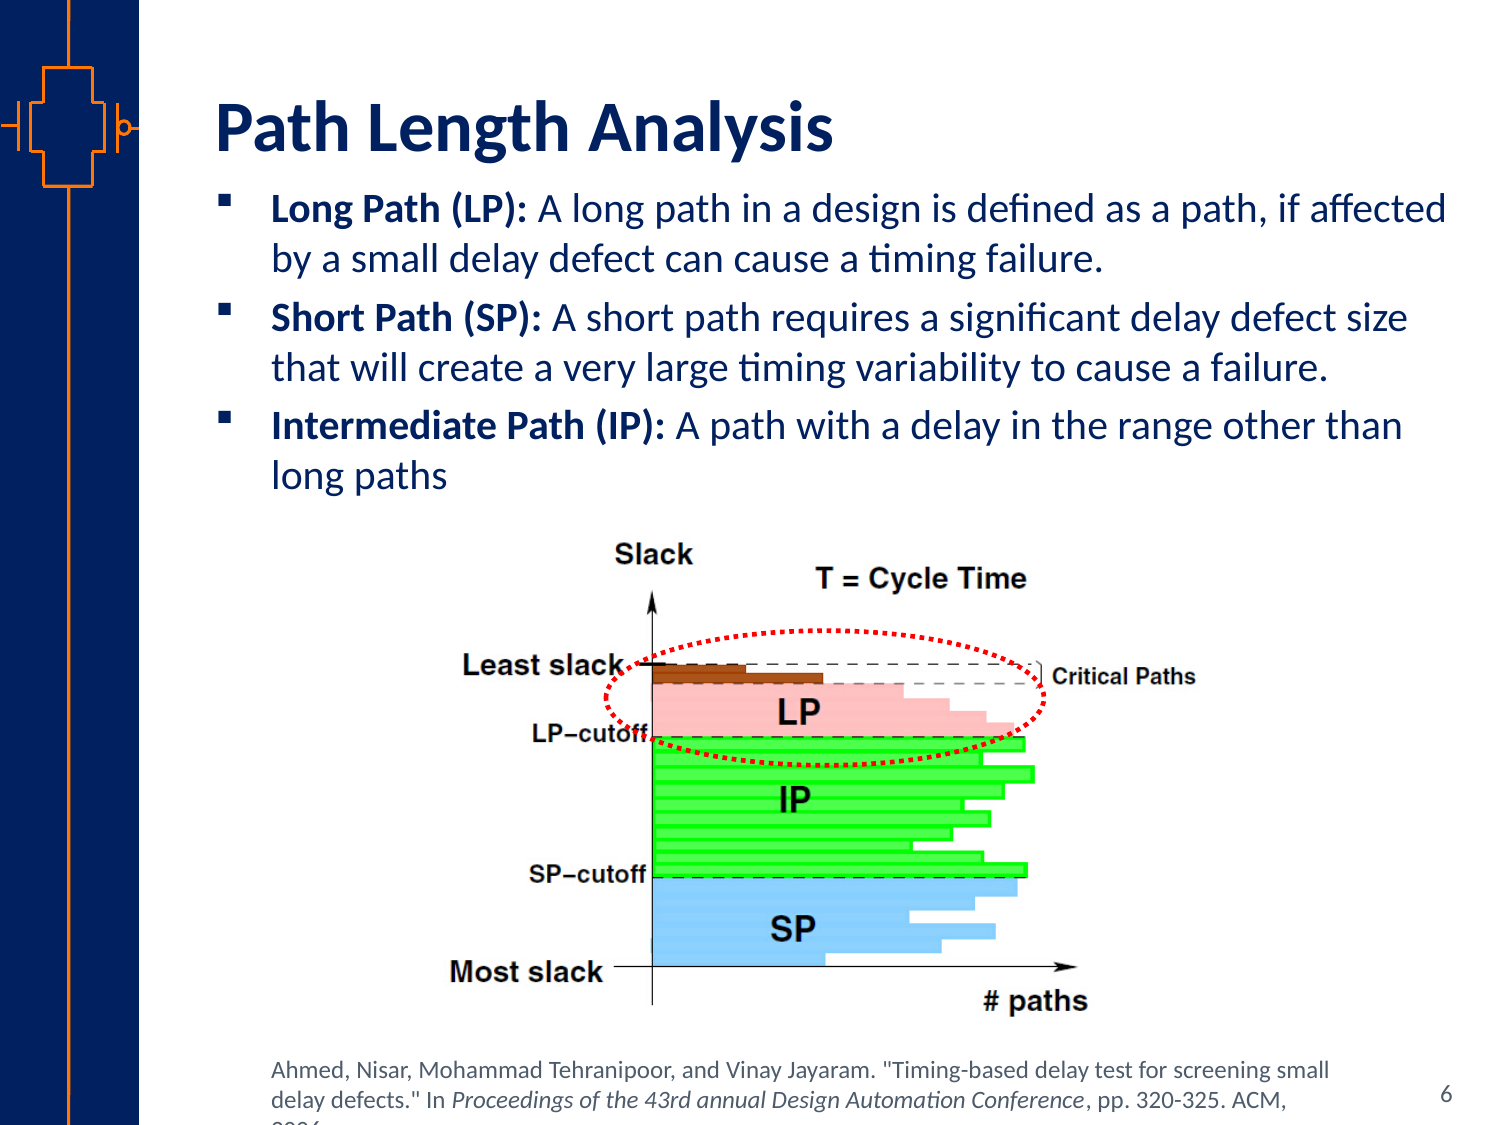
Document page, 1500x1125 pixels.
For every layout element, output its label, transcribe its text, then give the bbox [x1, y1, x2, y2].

slide_number 6 [1425, 1062, 1488, 1123]
list Long Path (LP): A long path in a design is defined as a path, if affected by a small delay defect can cause a timing failure. Short Path (SP): A short path requires a significant delay defect size that will create a very large timing variability to cause a failure. Intermediate Path (IP): A path with a delay in the range other than long paths [200, 173, 1488, 442]
title Path Length Analysis [200, 71, 1488, 173]
text_box Ahmed, Nisar, Mohammad Tehranipoor, and Vinay Jayaram. "Timing-based delay test for screening small delay defects." In Proceedings of the 43rd annual Design Automation Conference, pp. 320-325. ACM, 2006. [256, 1046, 1361, 1125]
picture [415, 516, 1235, 1041]
